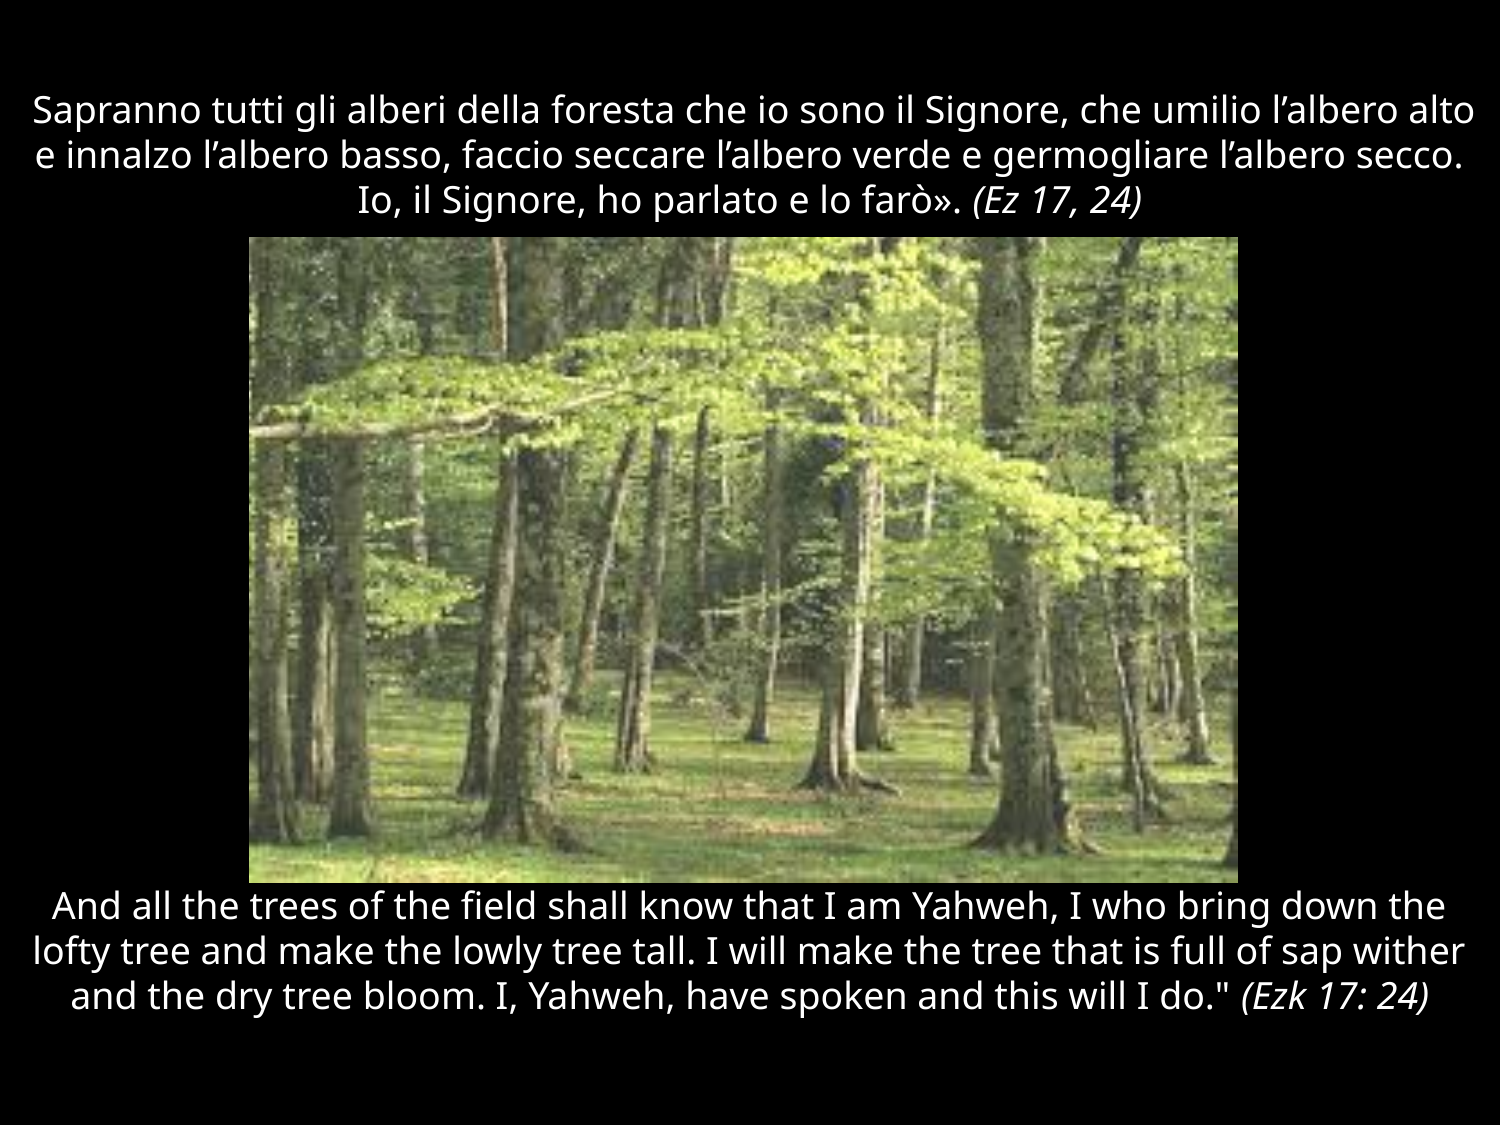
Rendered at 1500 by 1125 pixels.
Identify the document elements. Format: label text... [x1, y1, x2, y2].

title Sapranno tutti gli alberi della foresta che io sono il Signore, che umilio l’albero alto e innalzo l’albero basso, faccio seccare l’albero verde e germogliare l’albero secco. Io, il Signore, ho parlato e lo farò». (Ez 17, 24) [0, 37, 1500, 225]
text_box And all the trees of the field shall know that I am Yahweh, I who bring down the lofty tree and make the lowly tree tall. I will make the tree that is full of sap wither and the dry tree bloom. I, Yahweh, have spoken and this will I do." (Ezk 17: 24) [0, 874, 1500, 1025]
picture [249, 237, 1238, 883]
